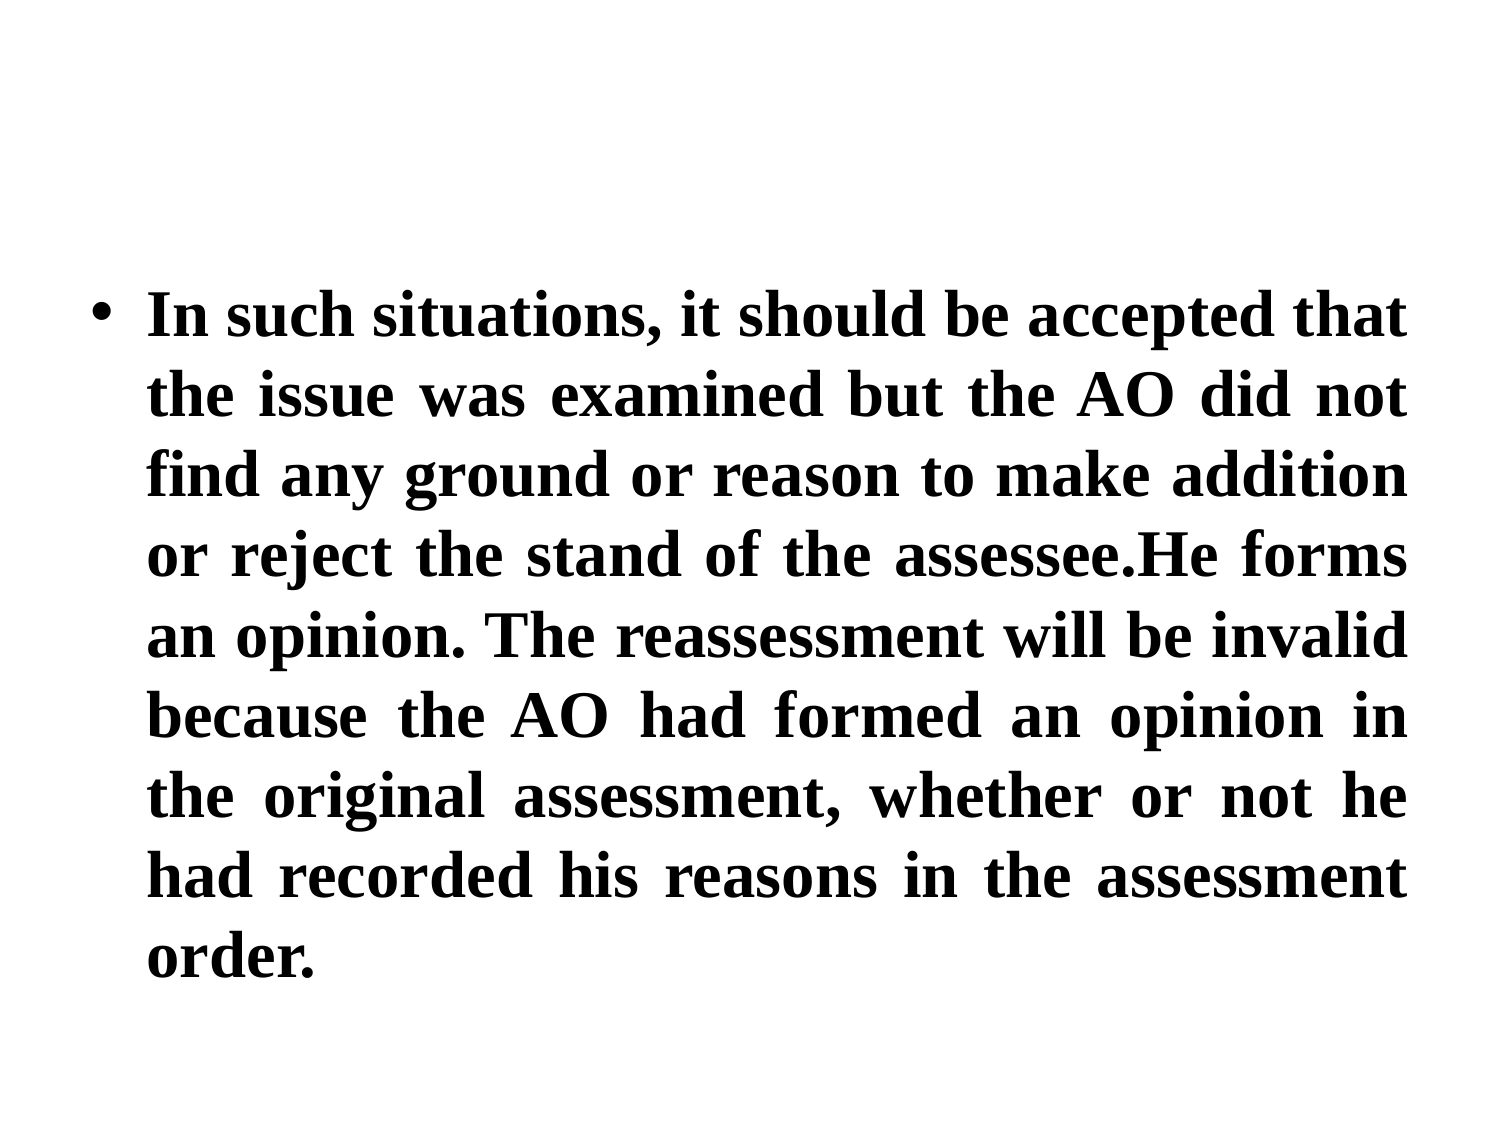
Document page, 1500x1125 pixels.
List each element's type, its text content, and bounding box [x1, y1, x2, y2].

list In such situations, it should be accepted that the issue was examined but the AO did not find any ground or reason to make addition or reject the stand of the assessee.He forms an opinion. The reassessment will be invalid because the AO had formed an opinion in the original assessment, whether or not he had recorded his reasons in the assessment order. [75, 262, 1425, 1005]
